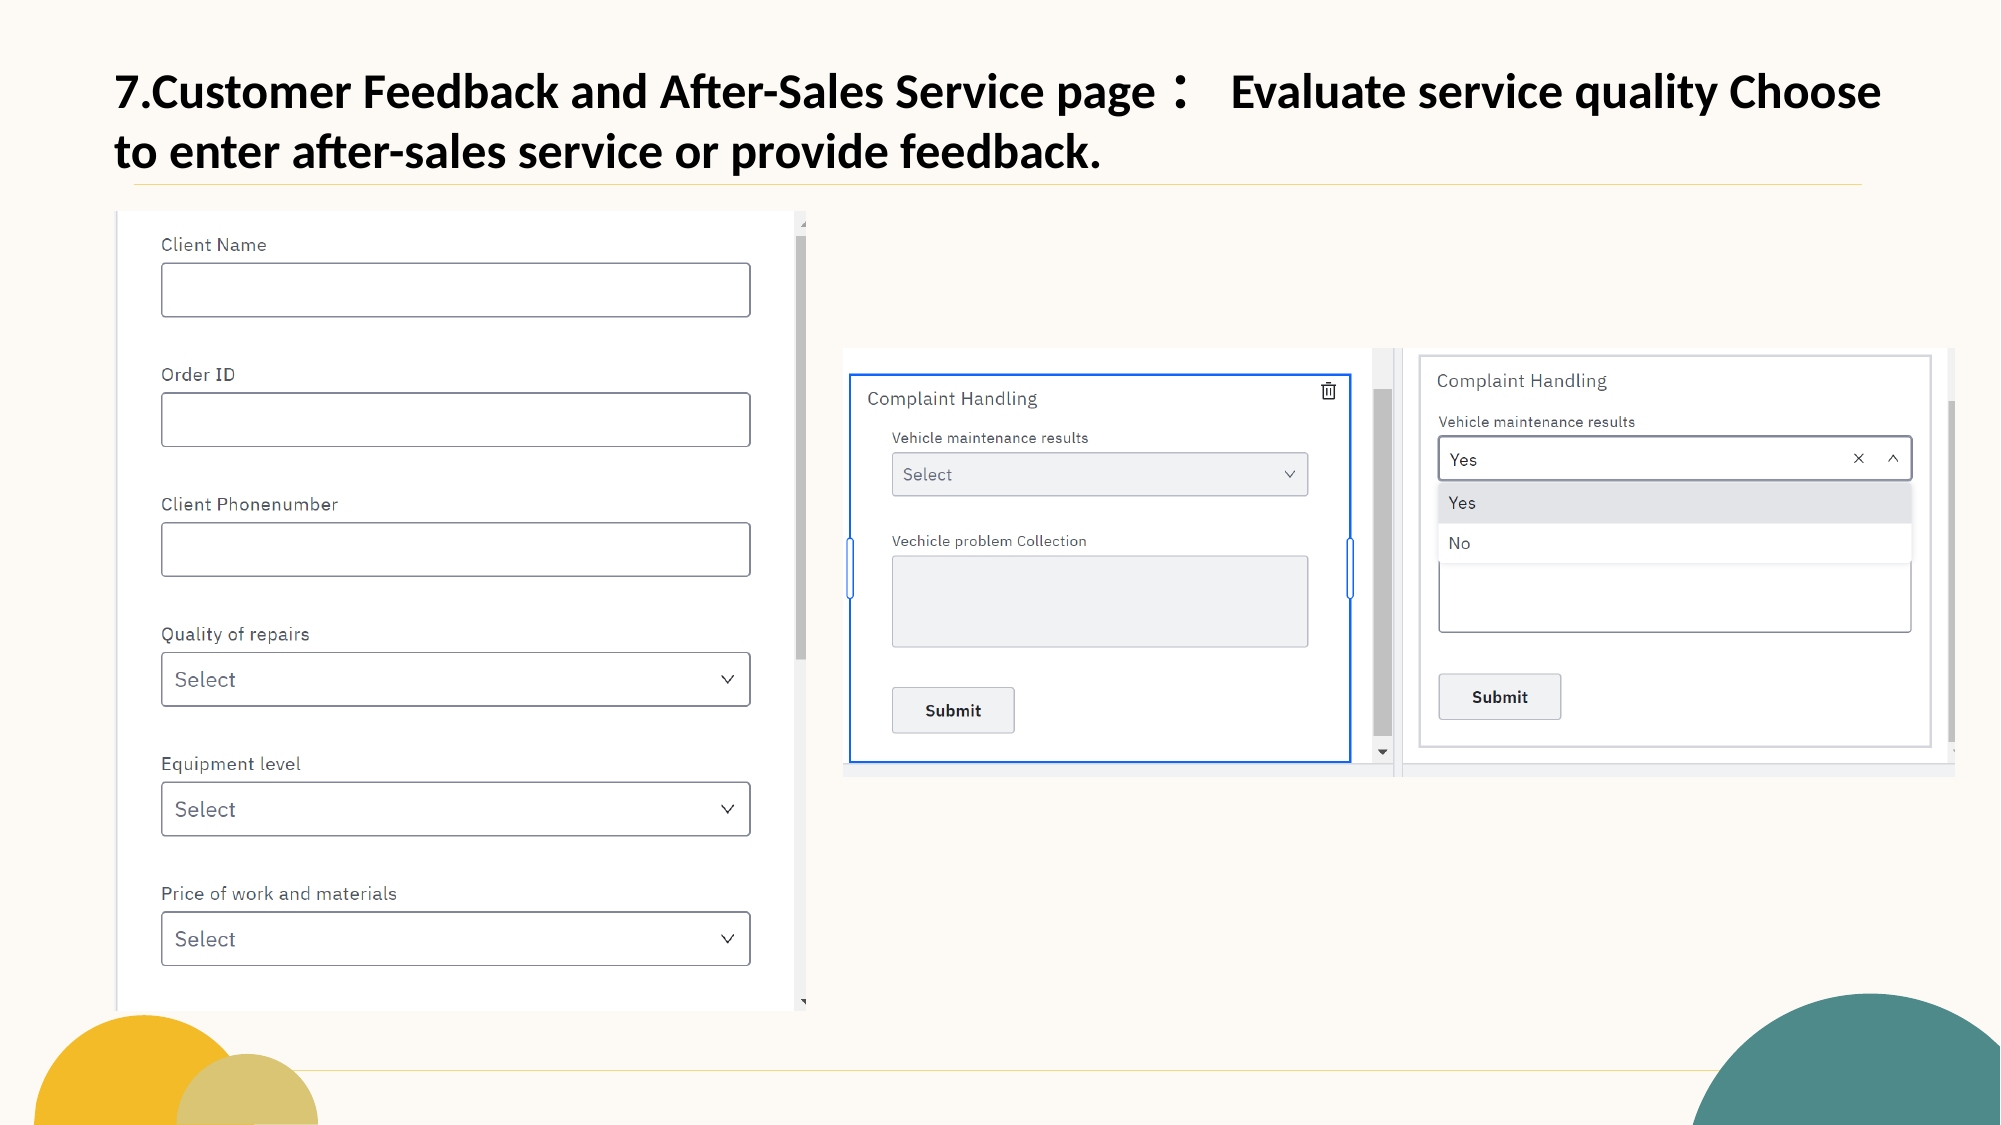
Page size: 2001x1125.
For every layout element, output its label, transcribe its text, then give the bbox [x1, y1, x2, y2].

picture [843, 348, 1955, 777]
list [114, 211, 806, 1011]
title 7.Customer Feedback and After-Sales Service page：Evaluate service quality Choose to enter after-sales service or provide feedback. [114, 59, 1886, 178]
